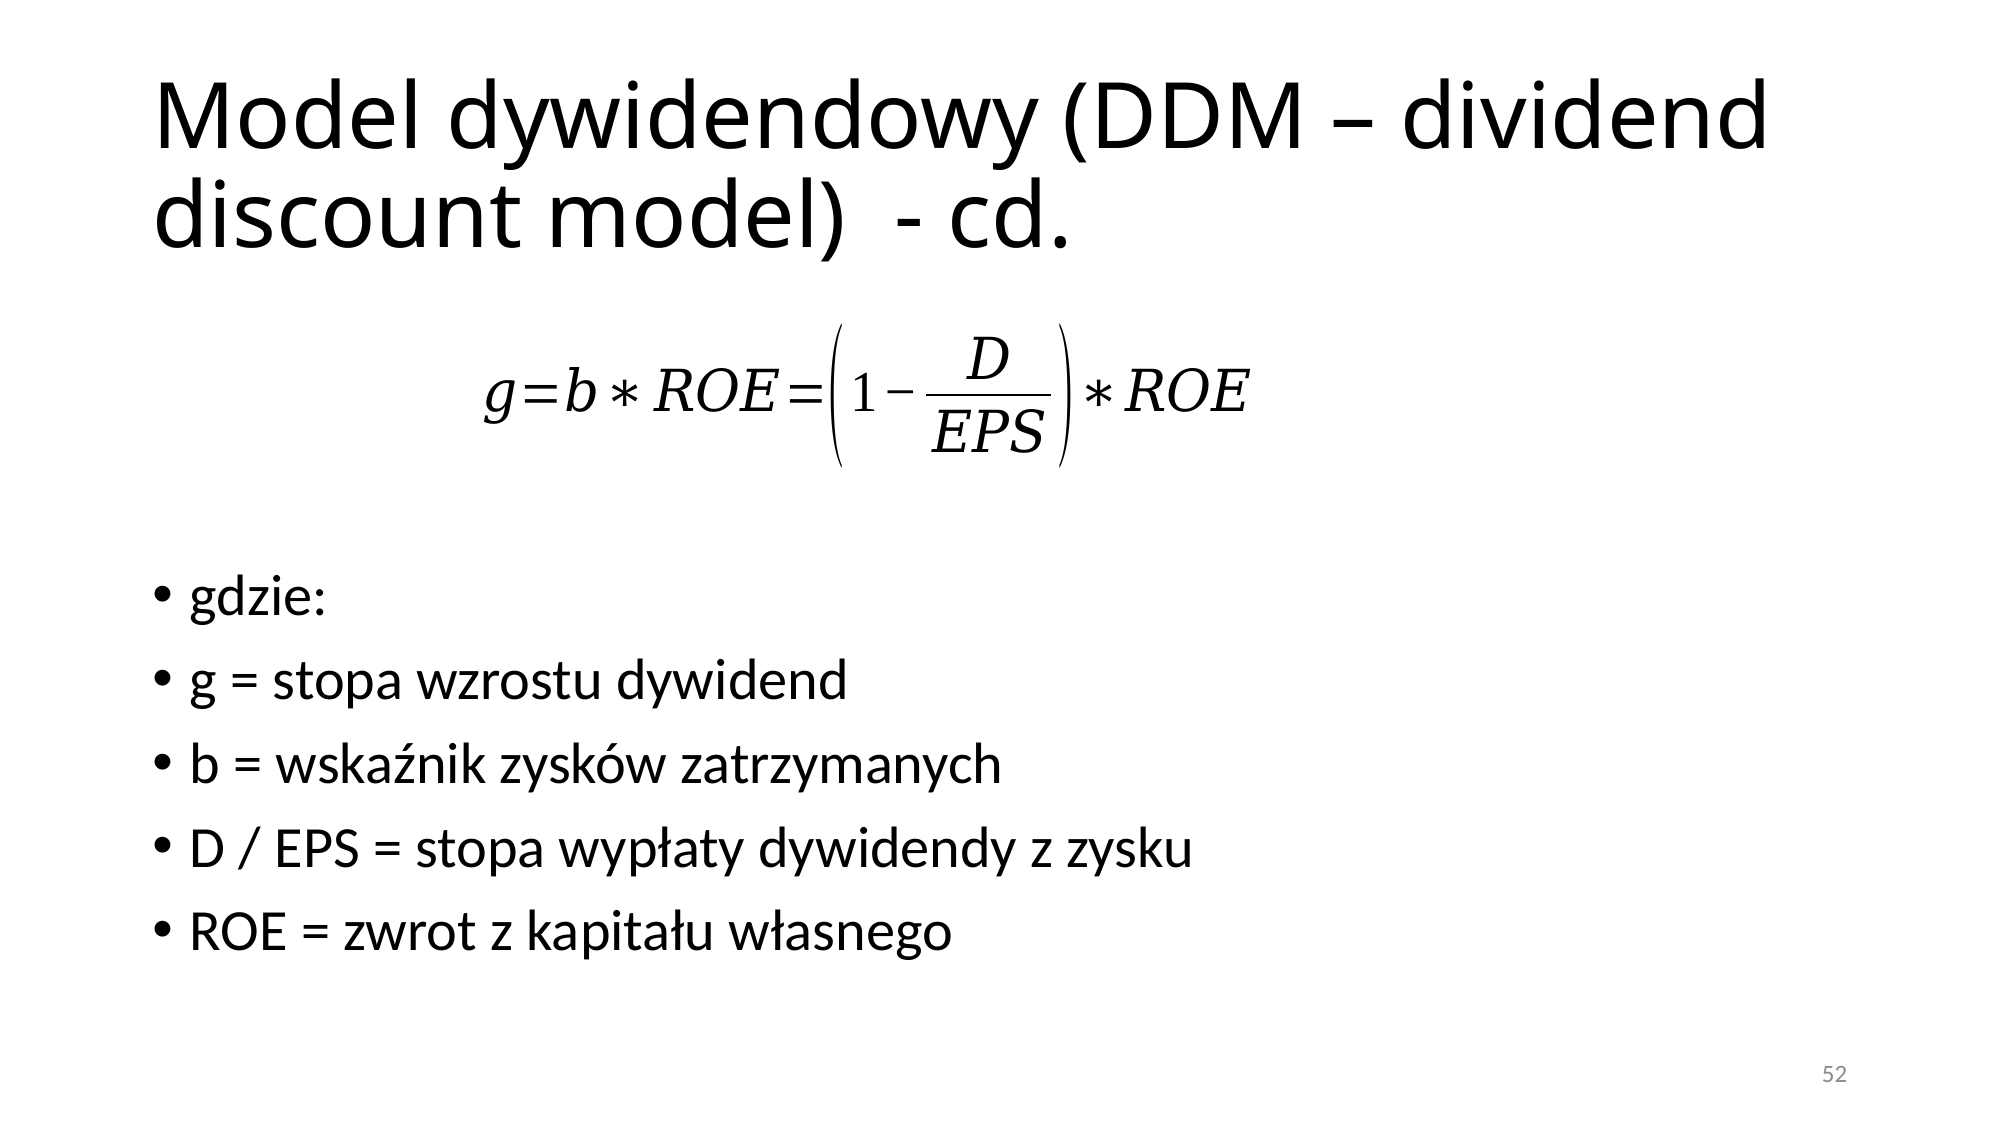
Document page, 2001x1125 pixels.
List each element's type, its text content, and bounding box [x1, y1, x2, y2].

list gdzie: g = stopa wzrostu dywidend b = wskaźnik zysków zatrzymanych D / EPS = stopa wypłaty dywidendy z zysku ROE = zwrot z kapitału własnego [137, 299, 1863, 1014]
slide_number 52 [1412, 1042, 1863, 1103]
title Model dywidendowy (DDM – dividend discount model) - cd. [137, 59, 1863, 278]
